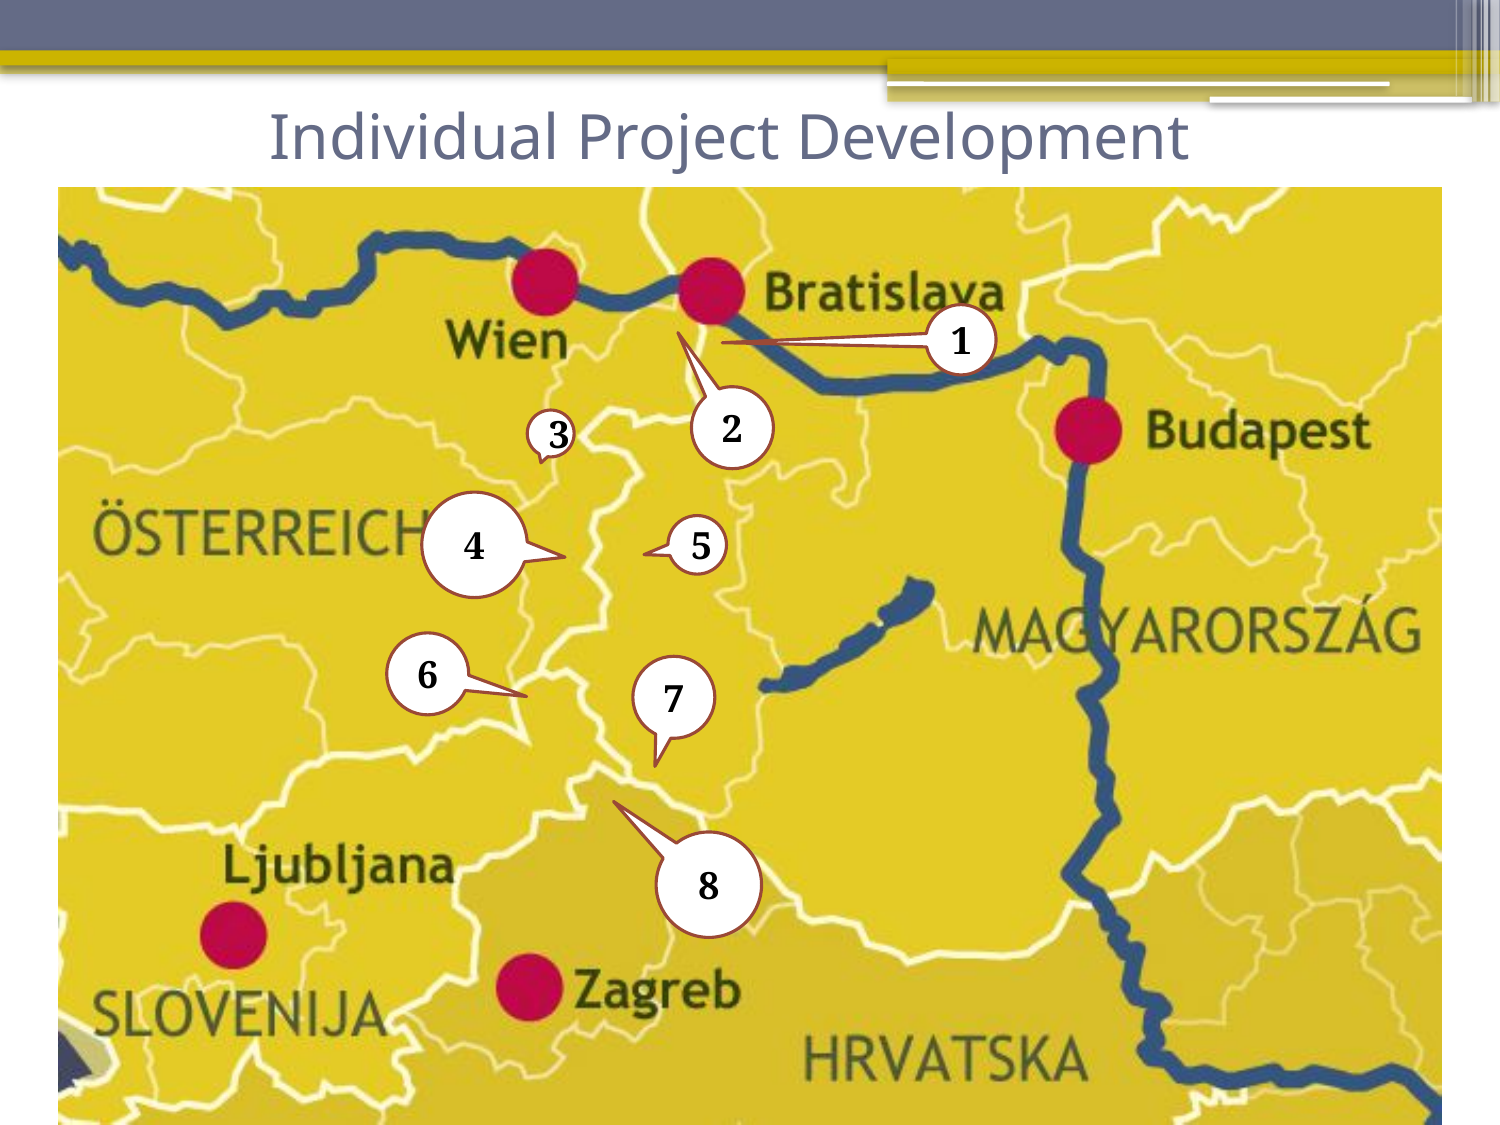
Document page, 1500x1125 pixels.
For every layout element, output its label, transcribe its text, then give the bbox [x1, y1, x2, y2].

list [58, 187, 1442, 1125]
title Individual Project Development [105, 82, 1356, 184]
